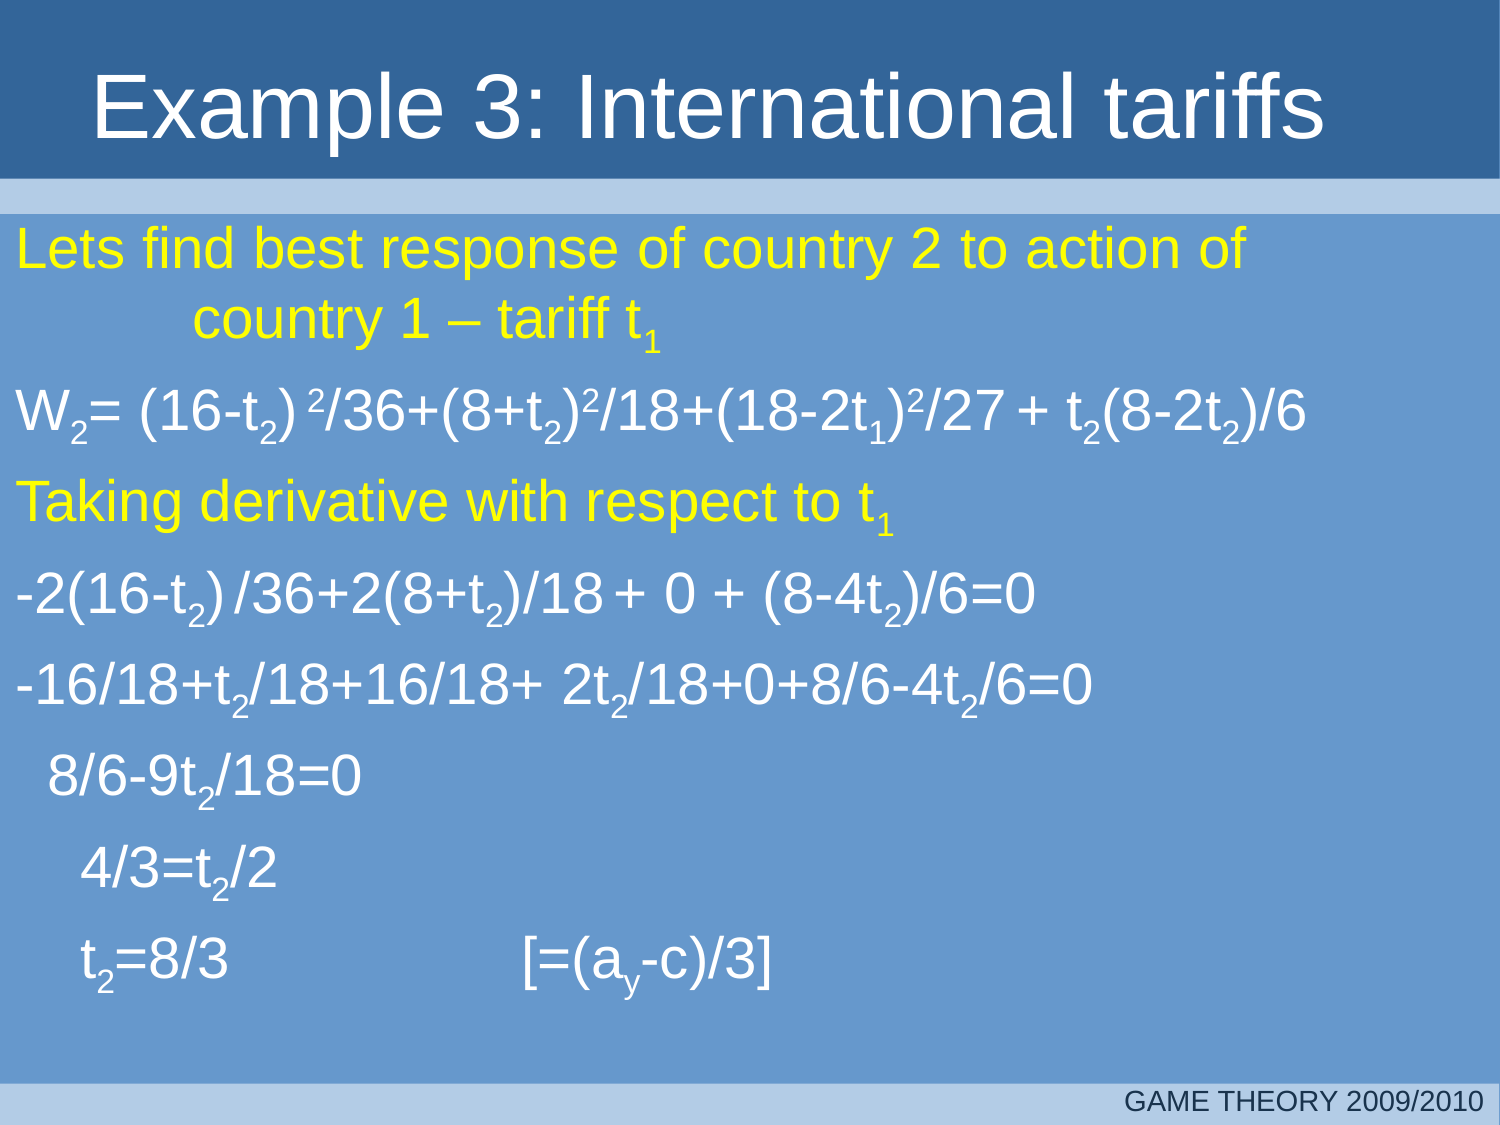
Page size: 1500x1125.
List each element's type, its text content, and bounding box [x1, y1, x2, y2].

title Example 3: International tariffs [74, 42, 1436, 162]
list Lets find best response of country 2 to action of country 1 – tariff t1 W2= (16-t2) 2/36+(8+t2)2/18+(18-2t1)2/27 + t2(8-2t2)/6 Taking derivative with respect to t1 -2(16-t2) /36+2(8+t2)/18 + 0 + (8-4t2)/6=0 -16/18+t2/18+16/18+ 2t2/18+0+8/6-4t2/6=0 8/6-9t2/18=0 4/3=t2/2 t2=8/3 [=(ay-c)/3] [0, 202, 1500, 1078]
text_box GAME THEORY 2009/2010 [1109, 1075, 1500, 1125]
